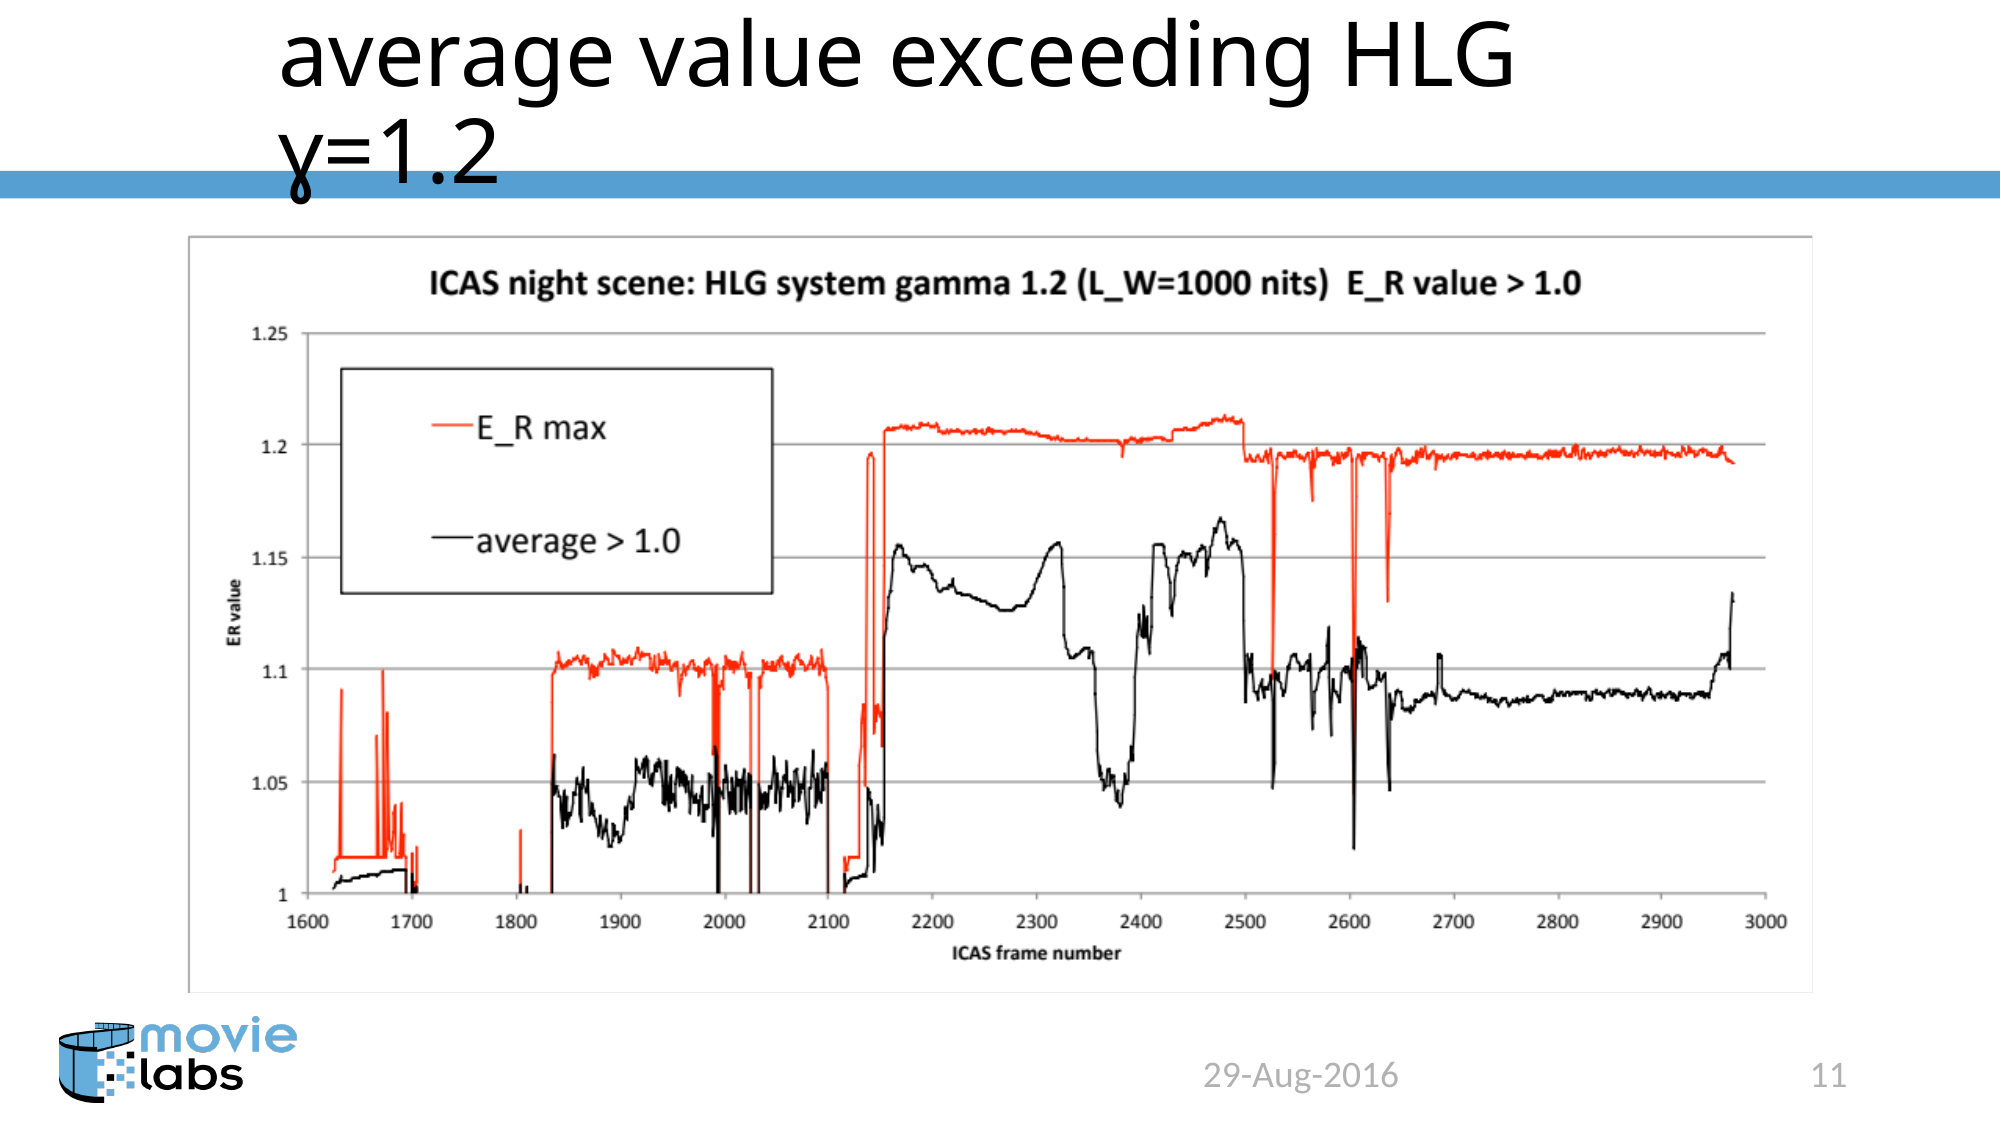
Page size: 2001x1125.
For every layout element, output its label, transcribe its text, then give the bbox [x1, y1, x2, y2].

picture [59, 1016, 297, 1103]
title average value exceeding HLG ɣ=1.2 [263, 1, 1743, 211]
slide_number 29-Aug-2016 [979, 1042, 1622, 1103]
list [187, 235, 1813, 993]
slide_number 11 [1622, 1042, 1863, 1103]
